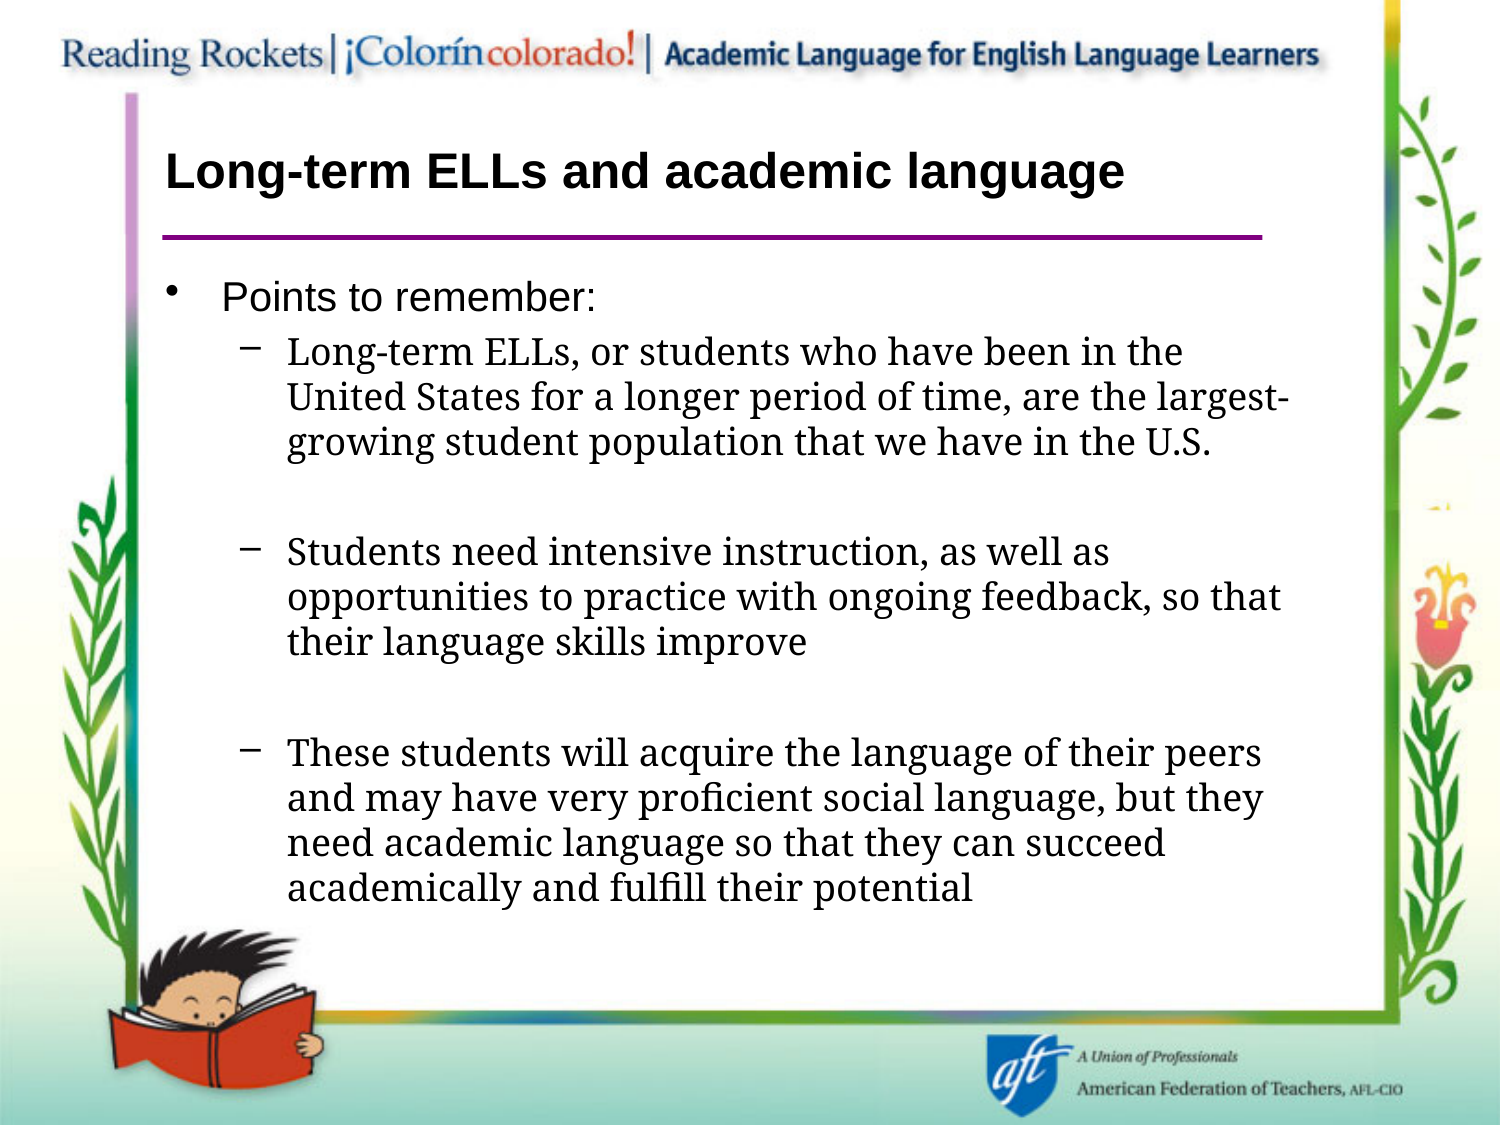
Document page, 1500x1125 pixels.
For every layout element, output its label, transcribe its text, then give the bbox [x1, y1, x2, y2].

list Points to remember: Long-term ELLs, or students who have been in the United States for a longer period of time, are the largest-growing student population that we have in the U.S. Students need intensive instruction, as well as opportunities to practice with ongoing feedback, so that their language skills improve These students will acquire the language of their peers and may have very proficient social language, but they need academic language so that they can succeed academically and fulfill their potential [149, 262, 1316, 1006]
title Long-term ELLs and academic language [149, 74, 1376, 263]
picture [0, 0, 1500, 1125]
